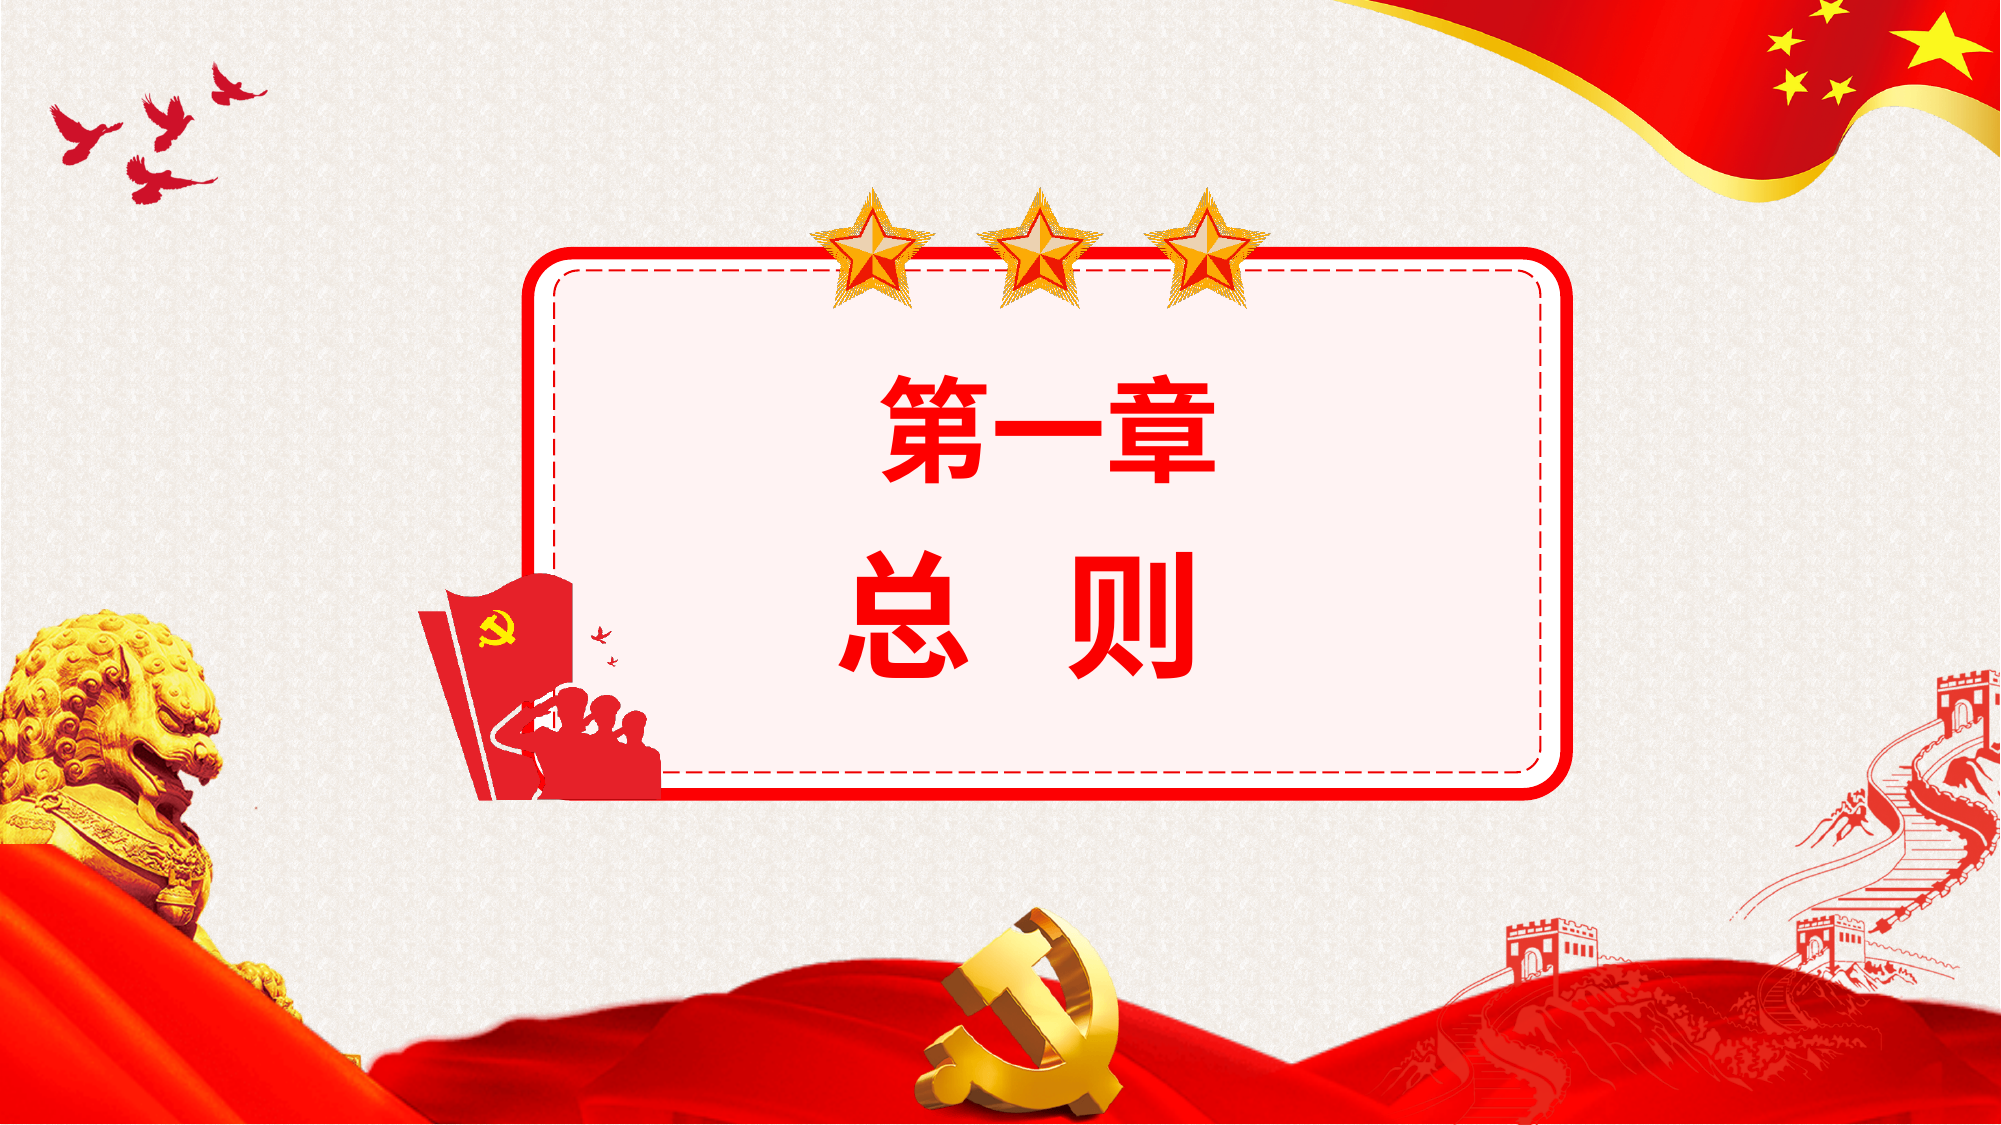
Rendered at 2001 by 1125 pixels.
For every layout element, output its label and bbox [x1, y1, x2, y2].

text_box [378, 178, 1567, 847]
picture [0, 0, 2001, 1125]
